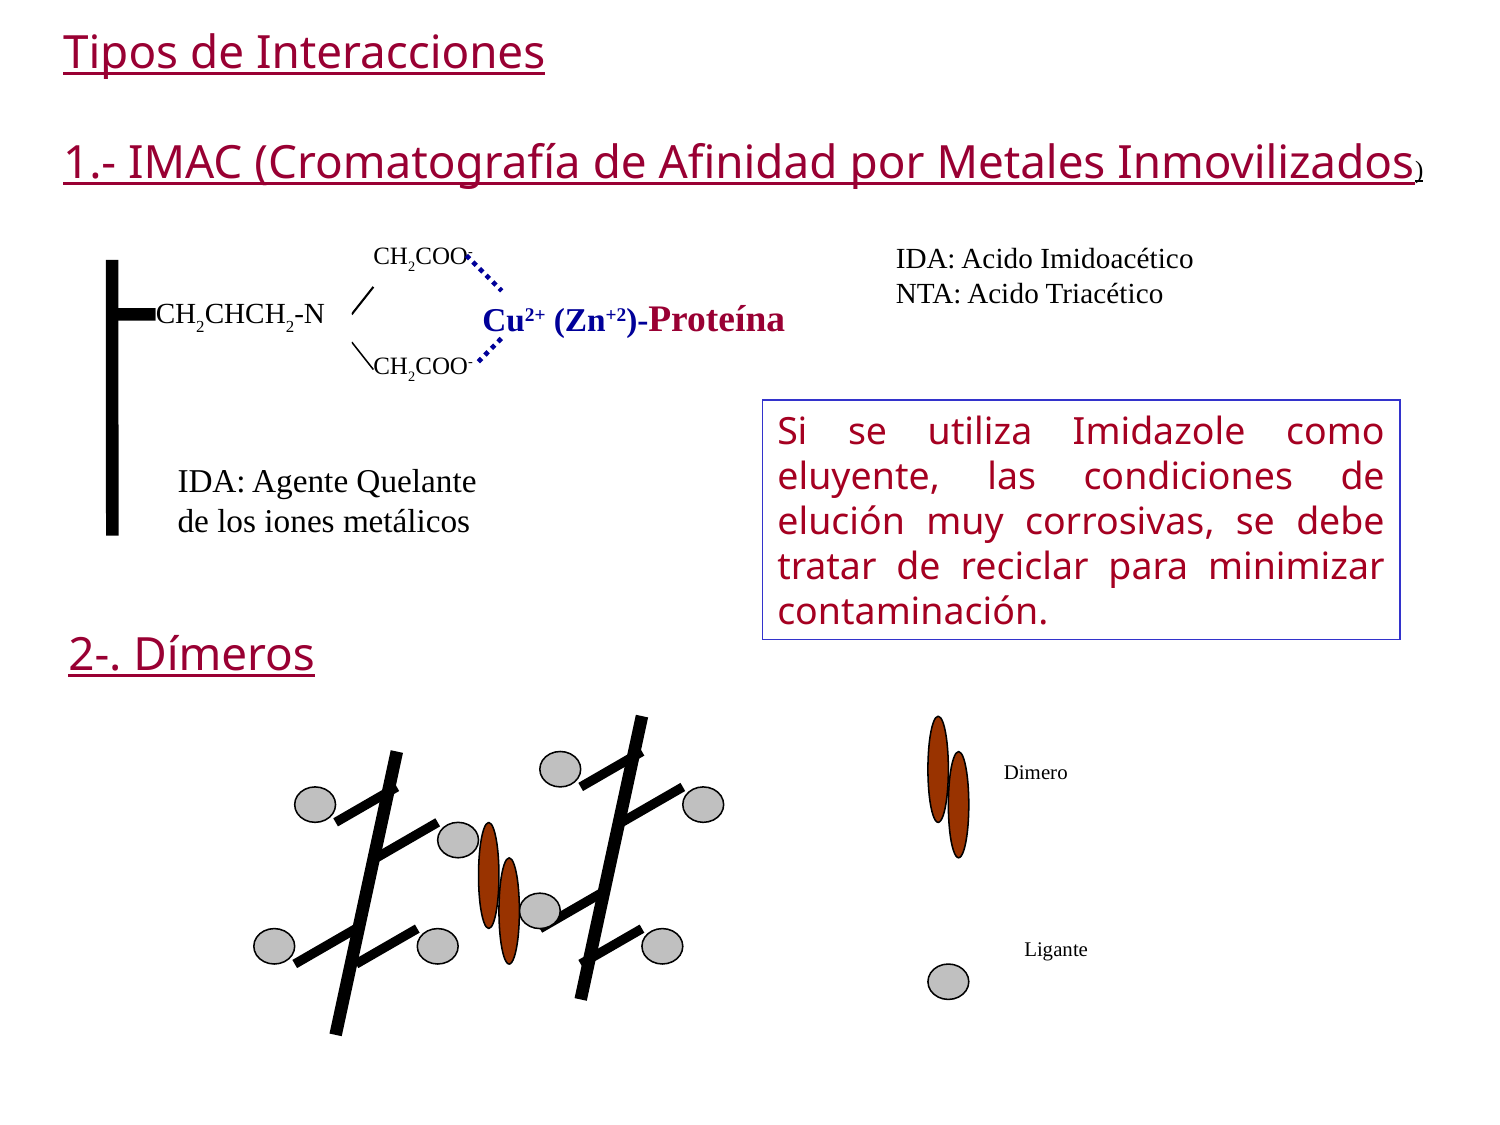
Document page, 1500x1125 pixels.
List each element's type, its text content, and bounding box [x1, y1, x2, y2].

text_box 2-. Dímeros [53, 617, 331, 687]
text_box Tipos de Interacciones 1.- IMAC (Cromatografía de Afinidad por Metales Inmovilizados) [48, 15, 1439, 196]
text_box Si se utiliza Imidazole como eluyente, las condiciones de elución muy corrosivas, se debe tratar de reciclar para minimizar contaminación. [762, 399, 1400, 640]
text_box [253, 715, 1235, 1036]
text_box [111, 231, 1223, 563]
